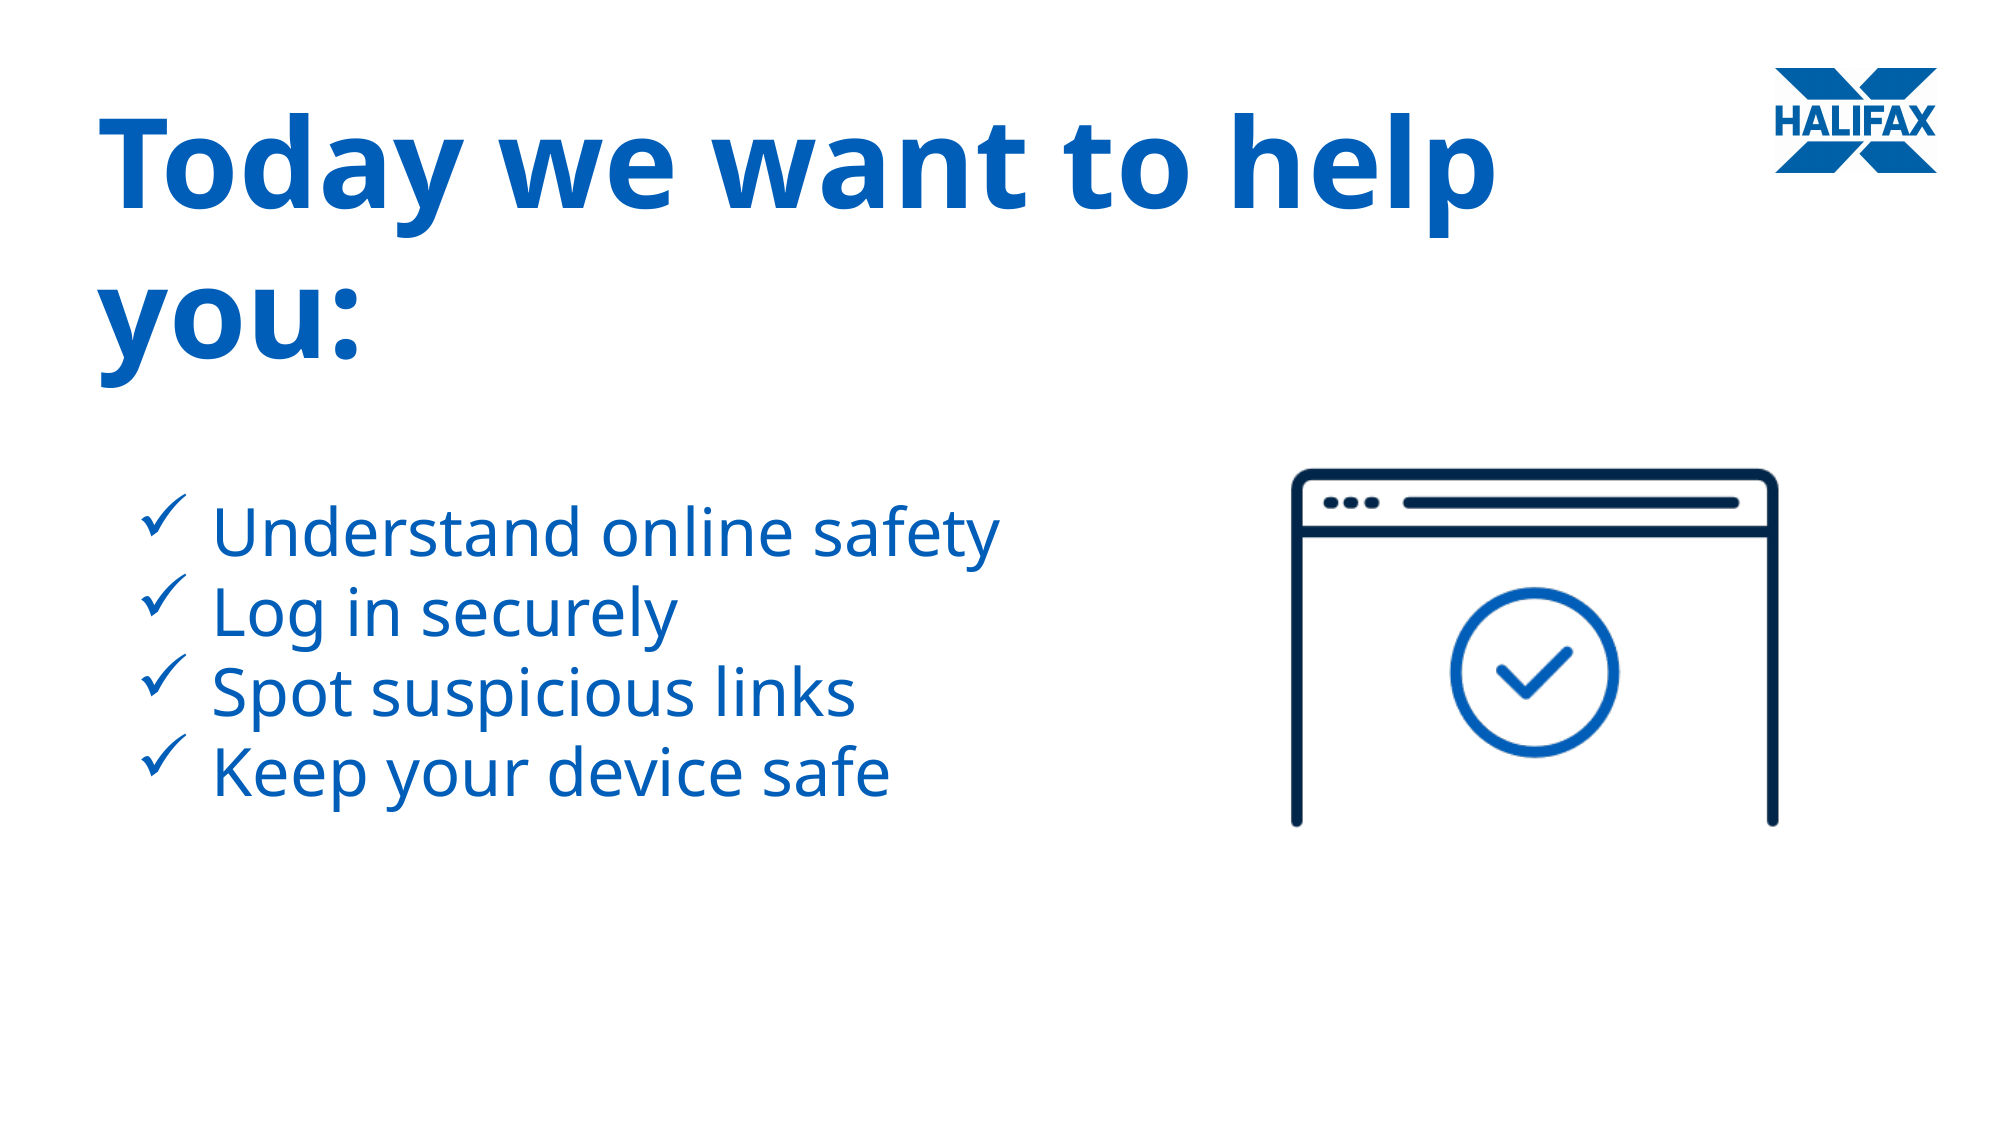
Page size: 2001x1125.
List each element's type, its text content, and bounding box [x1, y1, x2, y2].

picture [1775, 68, 1937, 173]
list Understand online safety Log in securely Spot suspicious links Keep your device safe [121, 328, 1170, 972]
list Today we want to help you: [82, 75, 1541, 221]
picture [1214, 327, 1856, 972]
